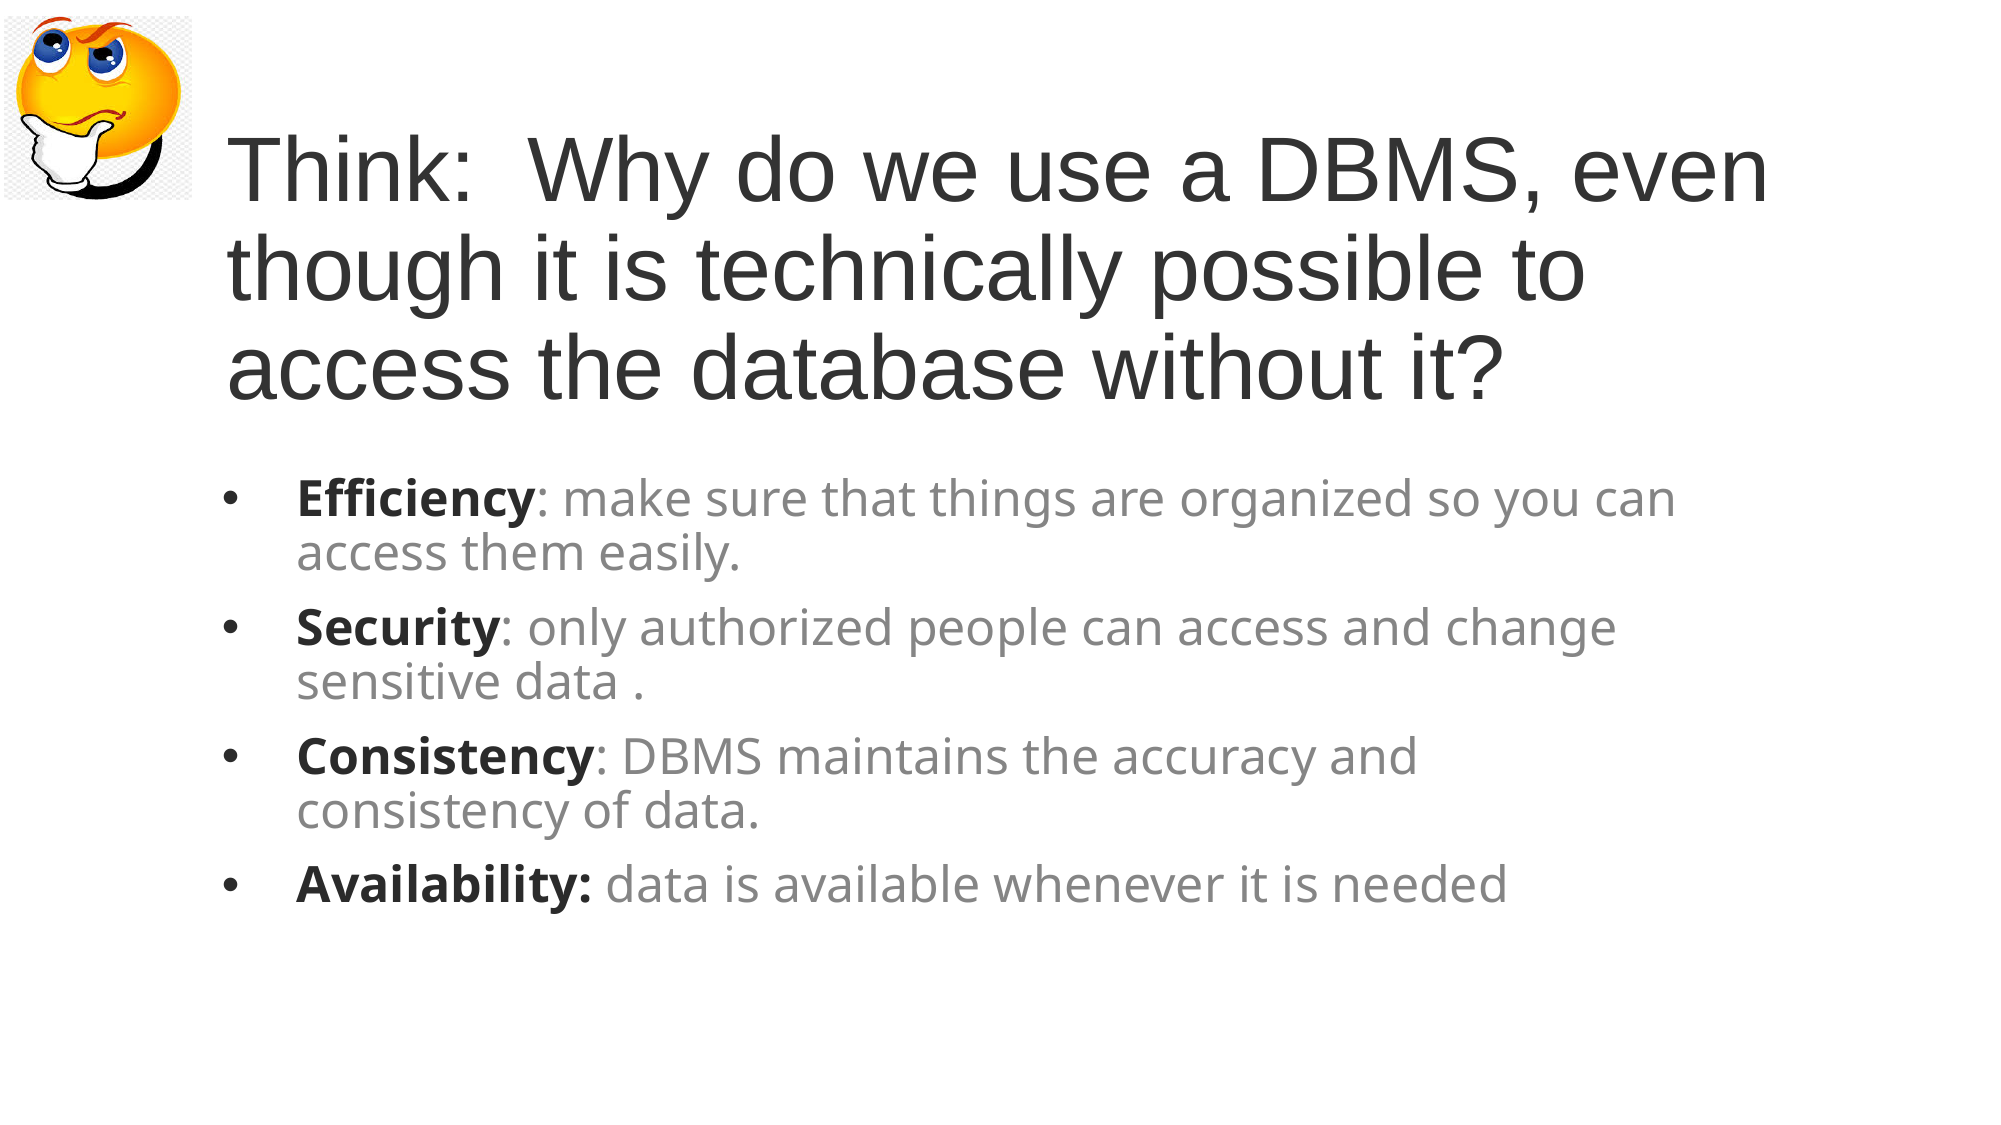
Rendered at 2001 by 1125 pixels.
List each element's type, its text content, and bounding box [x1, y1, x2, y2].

picture [4, 16, 192, 200]
title Think: Why do we use a DBMS, even though it is technically possible to access the database without it? [211, 81, 1937, 460]
subtitle Efficiency: make sure that things are organized so you can access them easily. Security: only authorized people can access and change sensitive data . Consistency: DBMS maintains the accuracy and consistency of data. Availability: data is available whenever it is needed [206, 465, 1707, 1063]
